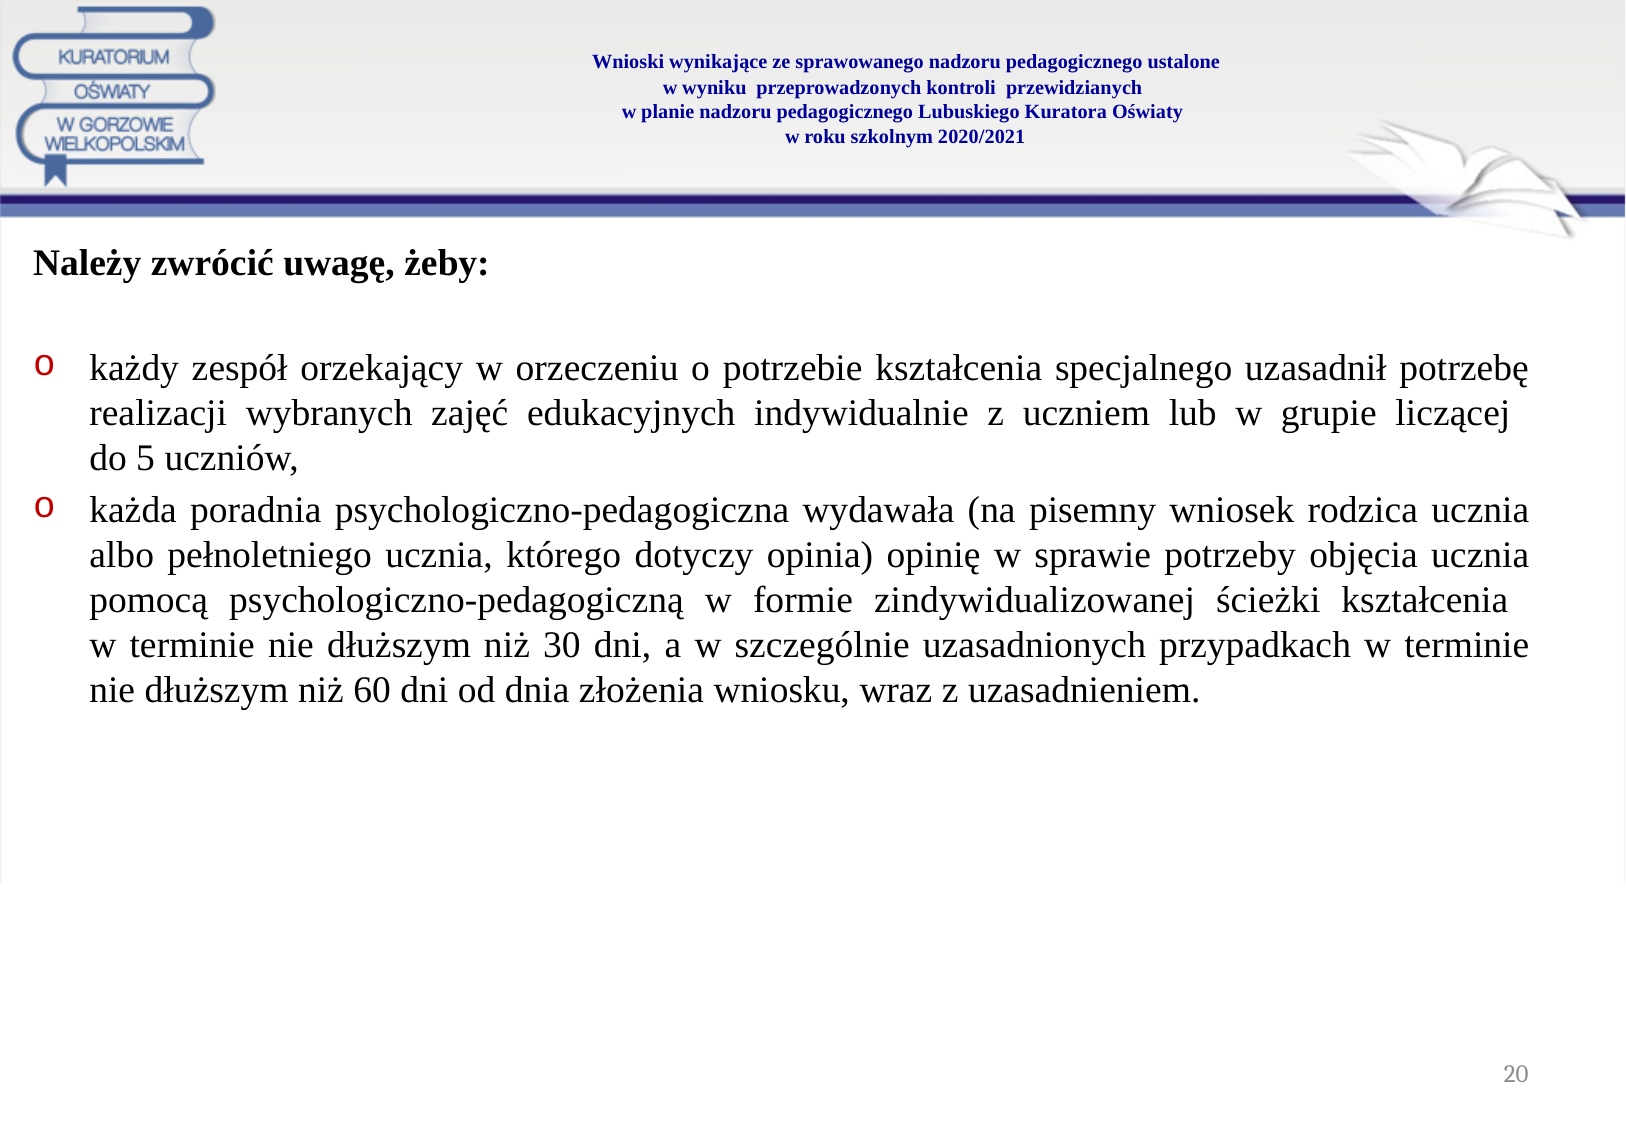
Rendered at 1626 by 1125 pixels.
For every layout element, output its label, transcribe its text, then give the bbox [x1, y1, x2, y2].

title Wnioski wynikające ze sprawowanego nadzoru pedagogicznego ustalone w wyniku przeprowadzonych kontroli przewidzianych w planie nadzoru pedagogicznego Lubuskiego Kuratora Oświaty w roku szkolnym 2020/2021 [387, 30, 1424, 155]
picture [0, 0, 1626, 1125]
slide_number 20 [1164, 1071, 1544, 1103]
text_box Należy zwrócić uwagę, żeby: każdy zespół orzekający w orzeczeniu o potrzebie kształcenia specjalnego uzasadnił potrzebę realizacji wybranych zajęć edukacyjnych indywidualnie z uczniem lub w grupie liczącej do 5 uczniów, każda poradnia psychologiczno-pedagogiczna wydawała (na pisemny wniosek rodzica ucznia albo pełnoletniego ucznia, którego dotyczy opinia) opinię w sprawie potrzeby objęcia ucznia pomocą psychologiczno-pedagogiczną w formie zindywidualizowanej ścieżki kształcenia w terminie nie dłuższym niż 30 dni, a w szczególnie uzasadnionych przypadkach w terminie nie dłuższym niż 60 dni od dnia złożenia wniosku, wraz z uzasadnieniem. [21, 231, 1544, 1071]
